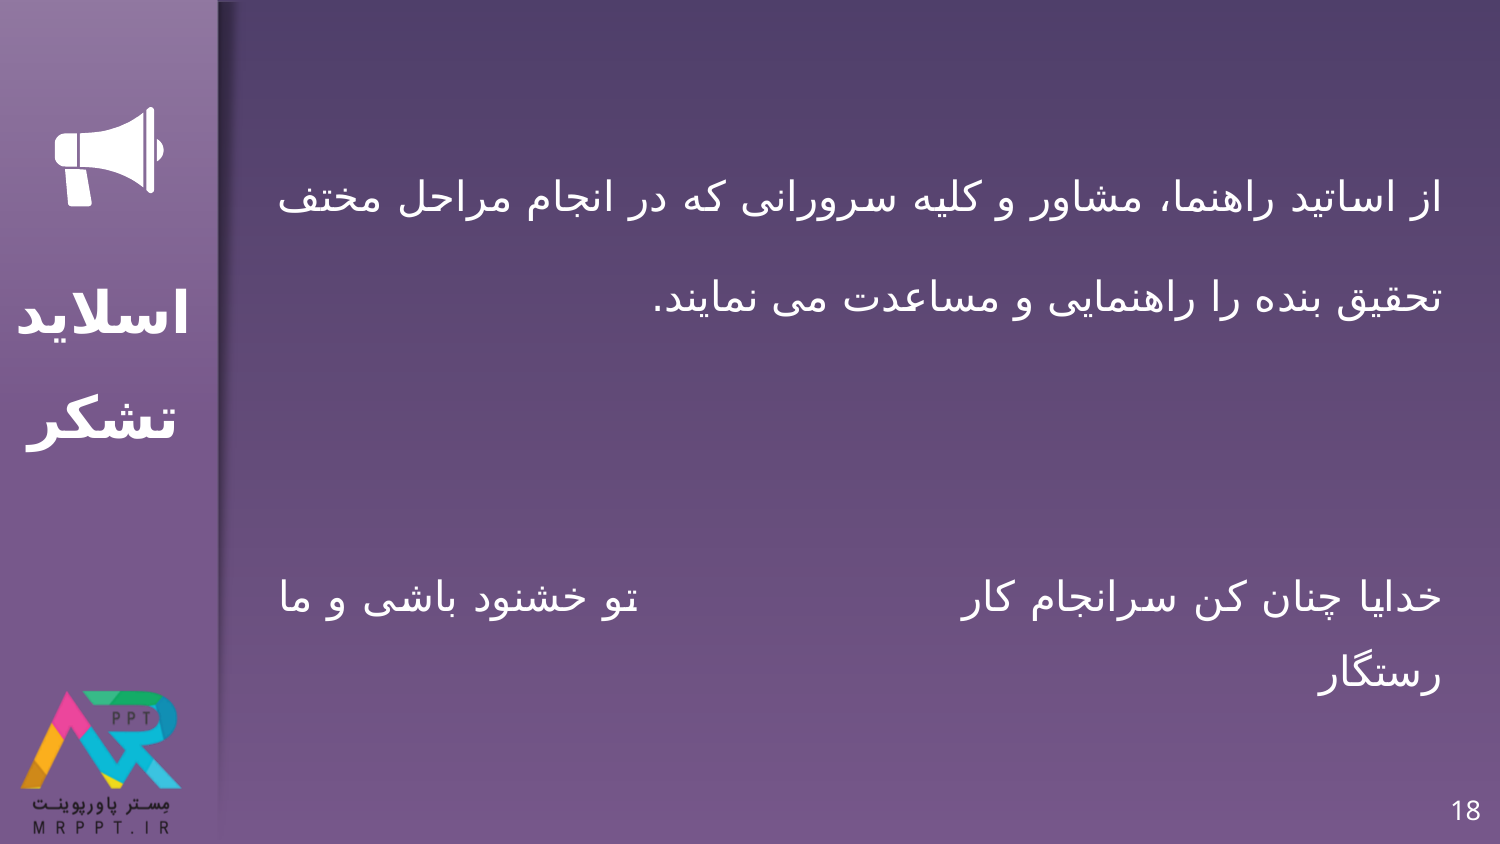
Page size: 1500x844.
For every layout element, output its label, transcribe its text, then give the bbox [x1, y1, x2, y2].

picture [0, 682, 201, 844]
text_box اسلاید تشکر [0, 233, 207, 458]
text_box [54, 106, 164, 207]
slide_number 18 [1391, 779, 1482, 844]
text_box از اساتید راهنما،‌ مشاور و کلیه سرورانی که در انجام مراحل مختف تحقیق بنده را راهنمایی و مساعدت می نمایند. خدایا چنان کن سرانجام کار تو خشنود باشی و ما رستگار [262, 112, 1466, 778]
